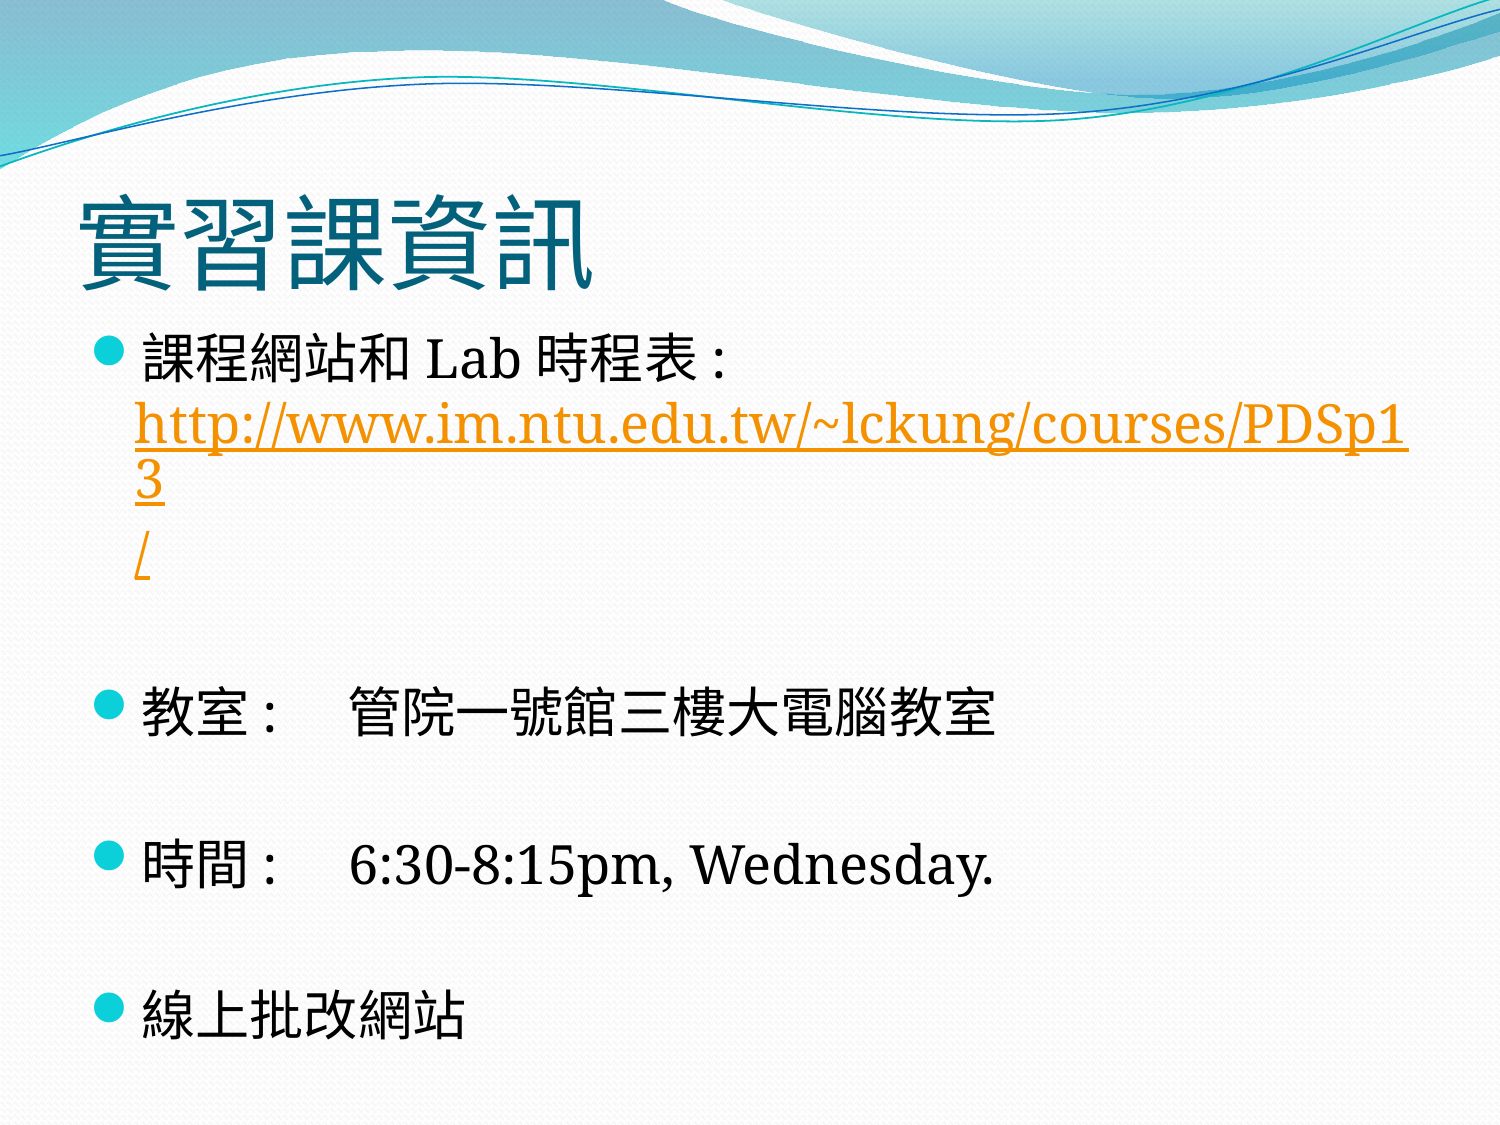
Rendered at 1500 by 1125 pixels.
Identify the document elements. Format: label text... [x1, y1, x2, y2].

list 課程網站和Lab時程表: http://www.im.ntu.edu.tw/~lckung/courses/PDSp13/ 教室: 管院一號館三樓大電腦教室 時間: 6:30-8:15pm, Wednesday. 線上批改網站 [75, 317, 1425, 1038]
title 實習課資訊 [75, 115, 1425, 303]
